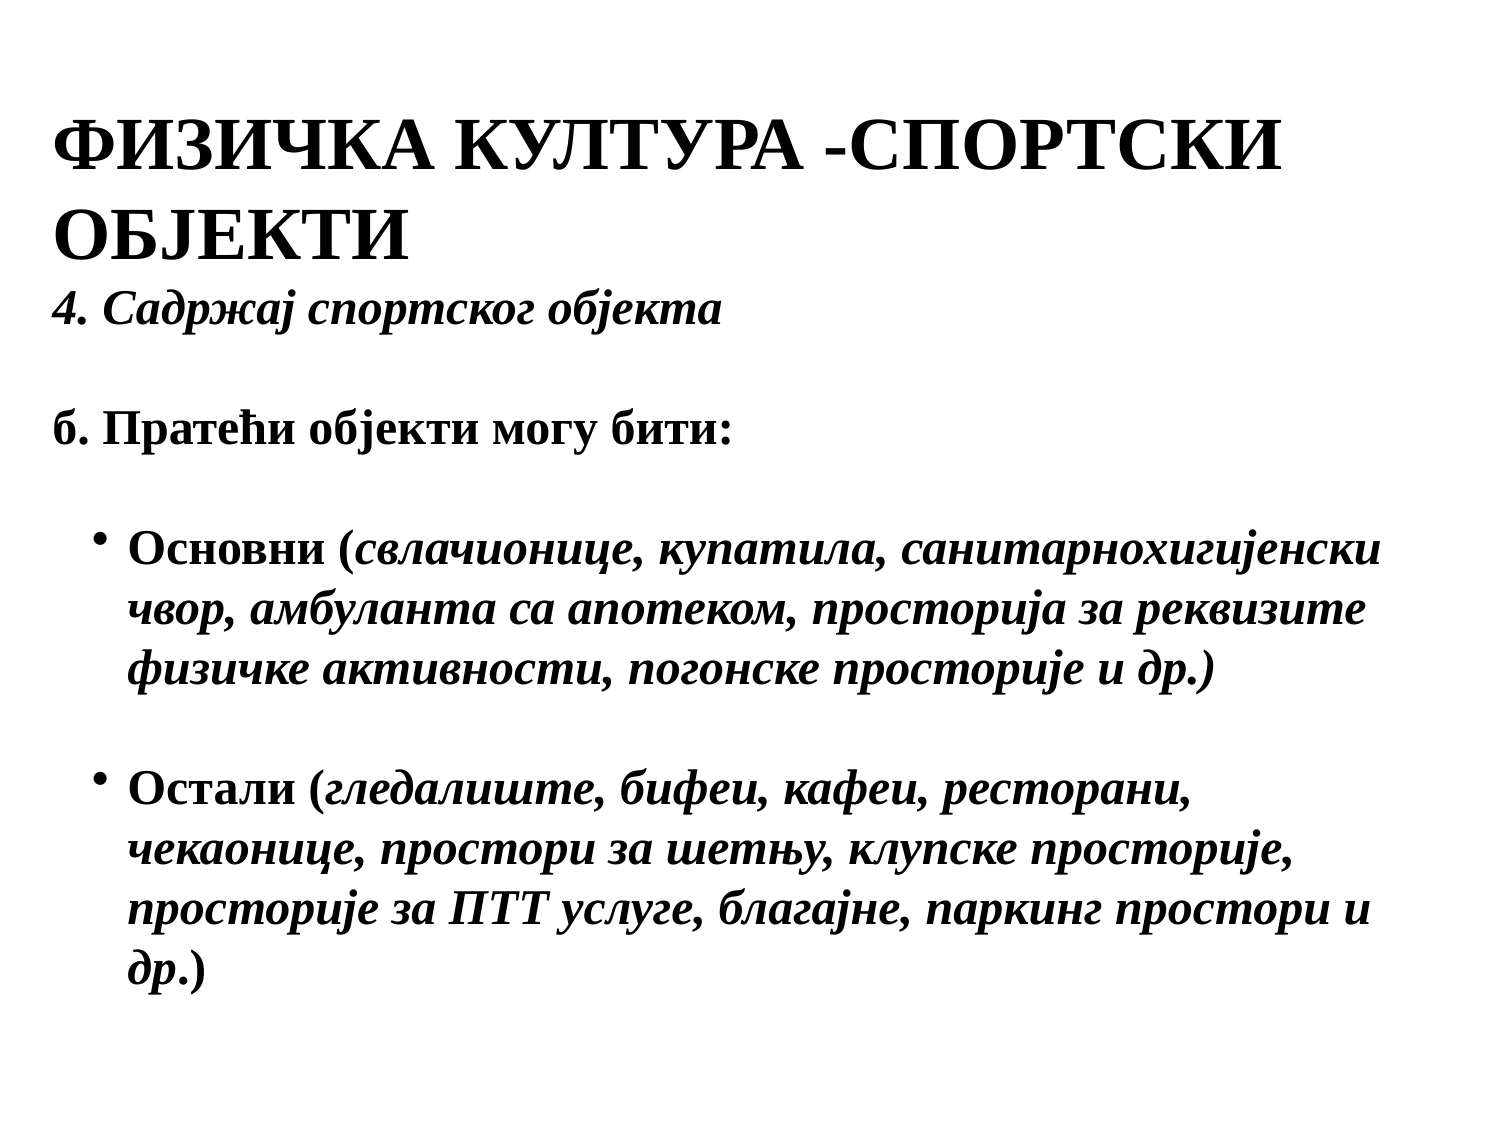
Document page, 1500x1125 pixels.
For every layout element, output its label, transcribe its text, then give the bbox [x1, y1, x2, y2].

text_box ФИЗИЧКА КУЛТУРА -СПОРТСКИ ОБЈЕКТИ 4. Садржај спортског објекта б. Пратећи објекти могу бити: Основни (свлачионице, купатила, санитарнохигијенски чвор, амбуланта са апотеком, просторија за реквизите физичке активности, погонске просторије и др.) Остали (гледалиште, бифеи, кафеи, ресторани, чекаонице, простори за шетњу, клупске просторије, просторије за ПТТ услуге, благајне, паркинг простори и др.) [37, 87, 1413, 1083]
